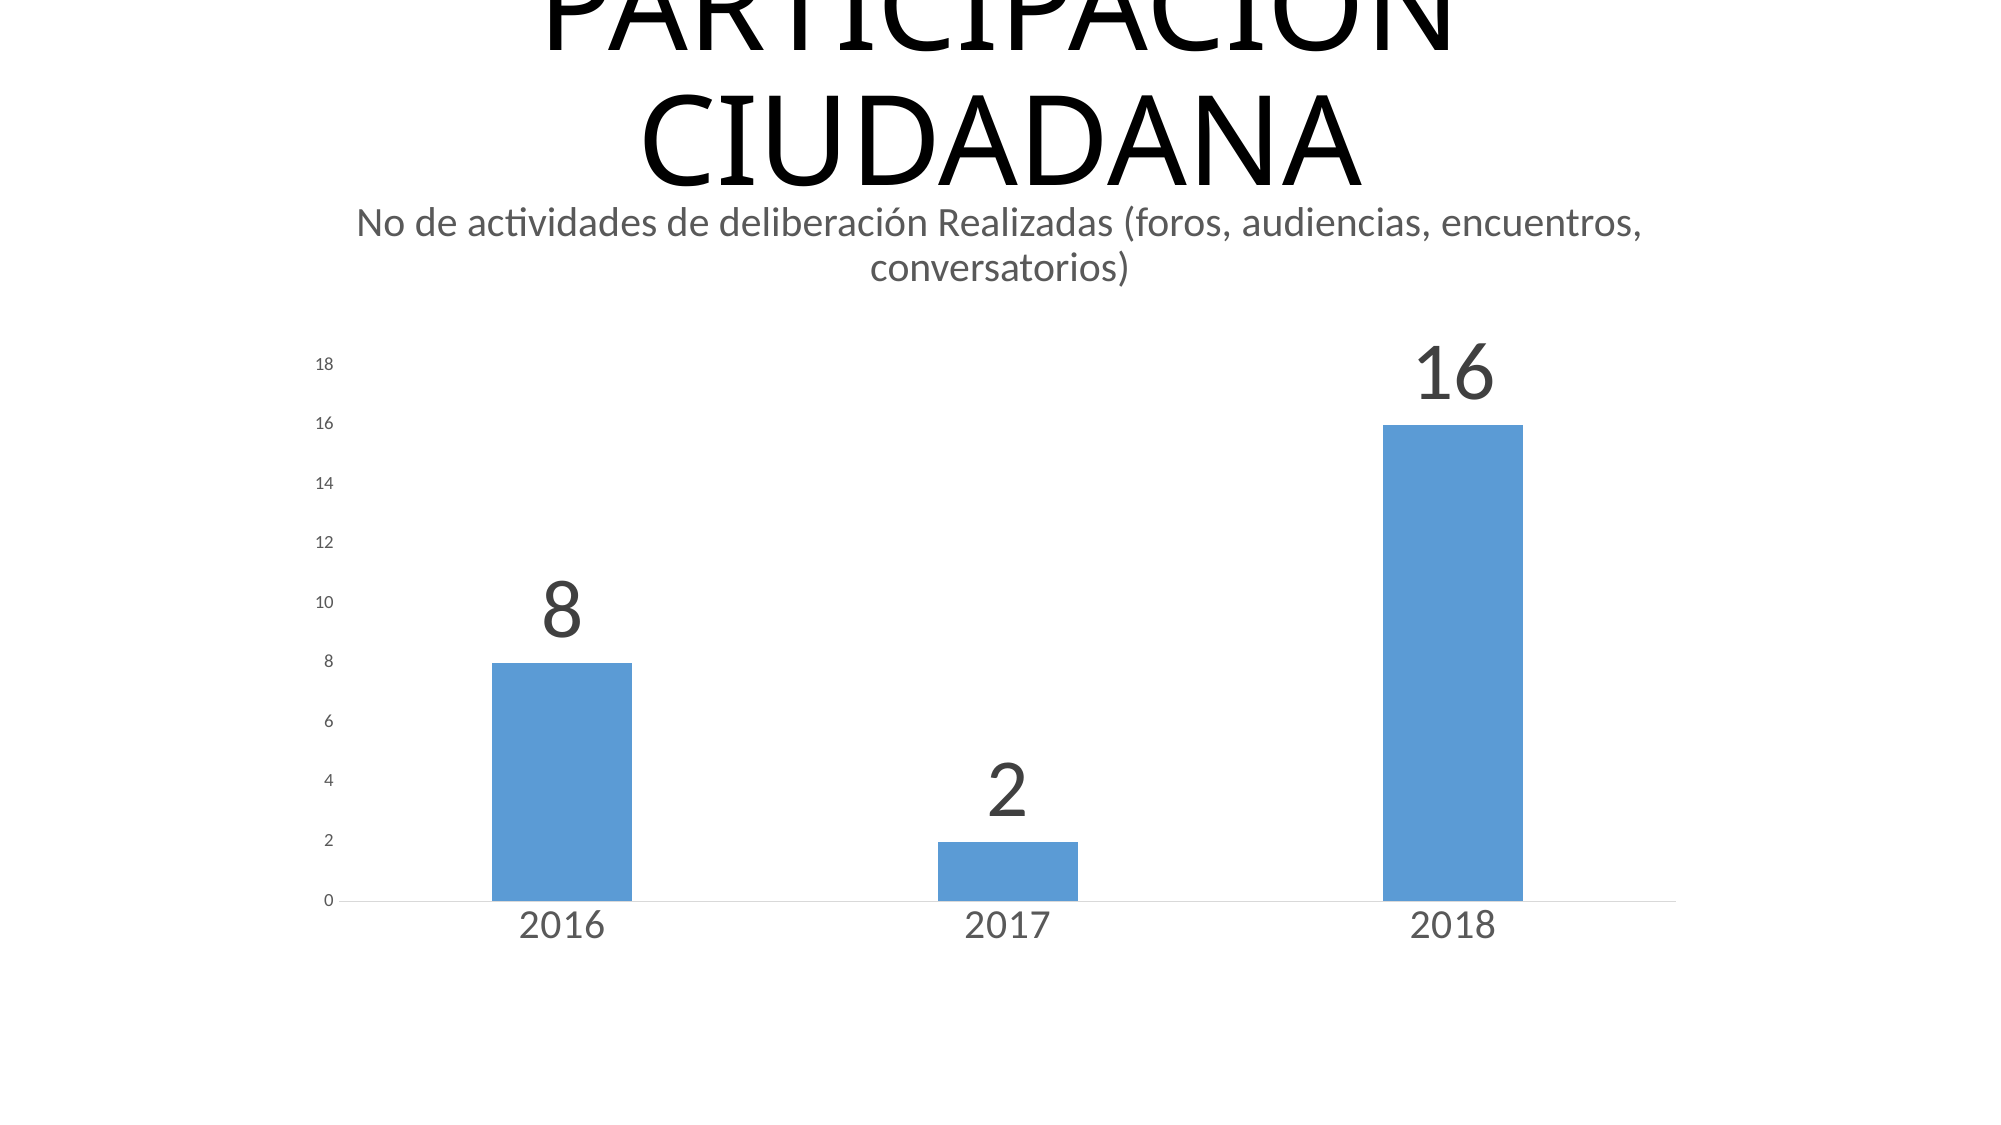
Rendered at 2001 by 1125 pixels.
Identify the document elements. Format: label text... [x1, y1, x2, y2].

chart [286, 337, 1705, 962]
title PARTICIPACIÓN CIUDADANA [249, 46, 1750, 192]
subtitle No de actividades de deliberación Realizadas (foros, audiencias, encuentros, conversatorios) [249, 192, 1750, 993]
